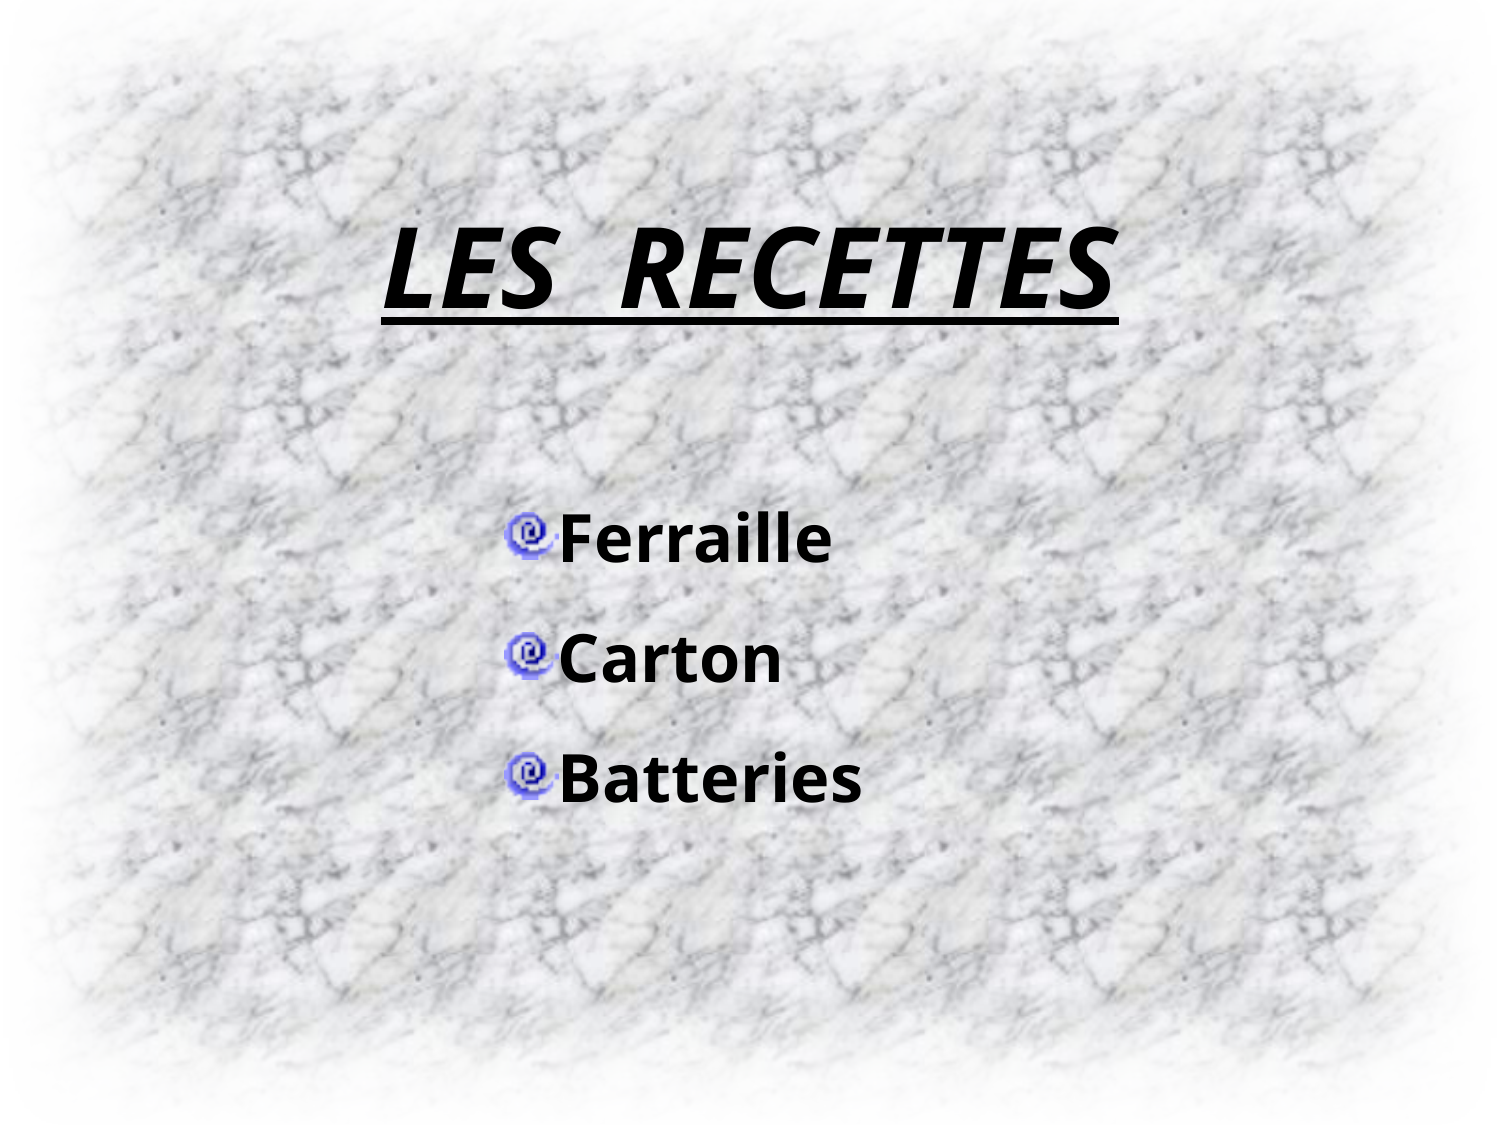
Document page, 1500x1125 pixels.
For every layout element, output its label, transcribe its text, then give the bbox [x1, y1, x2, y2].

table_header [161, 125, 1340, 978]
table_cell [113, 77, 1388, 1026]
picture [504, 632, 559, 680]
picture [504, 752, 559, 800]
picture [504, 512, 559, 560]
text_box LES RECETTES Ferraille Carton Batteries [182, 146, 1319, 957]
table_header [149, 113, 1352, 990]
table_cell 82.04 [104, 68, 1397, 1035]
table_cell [94, 58, 1407, 1045]
